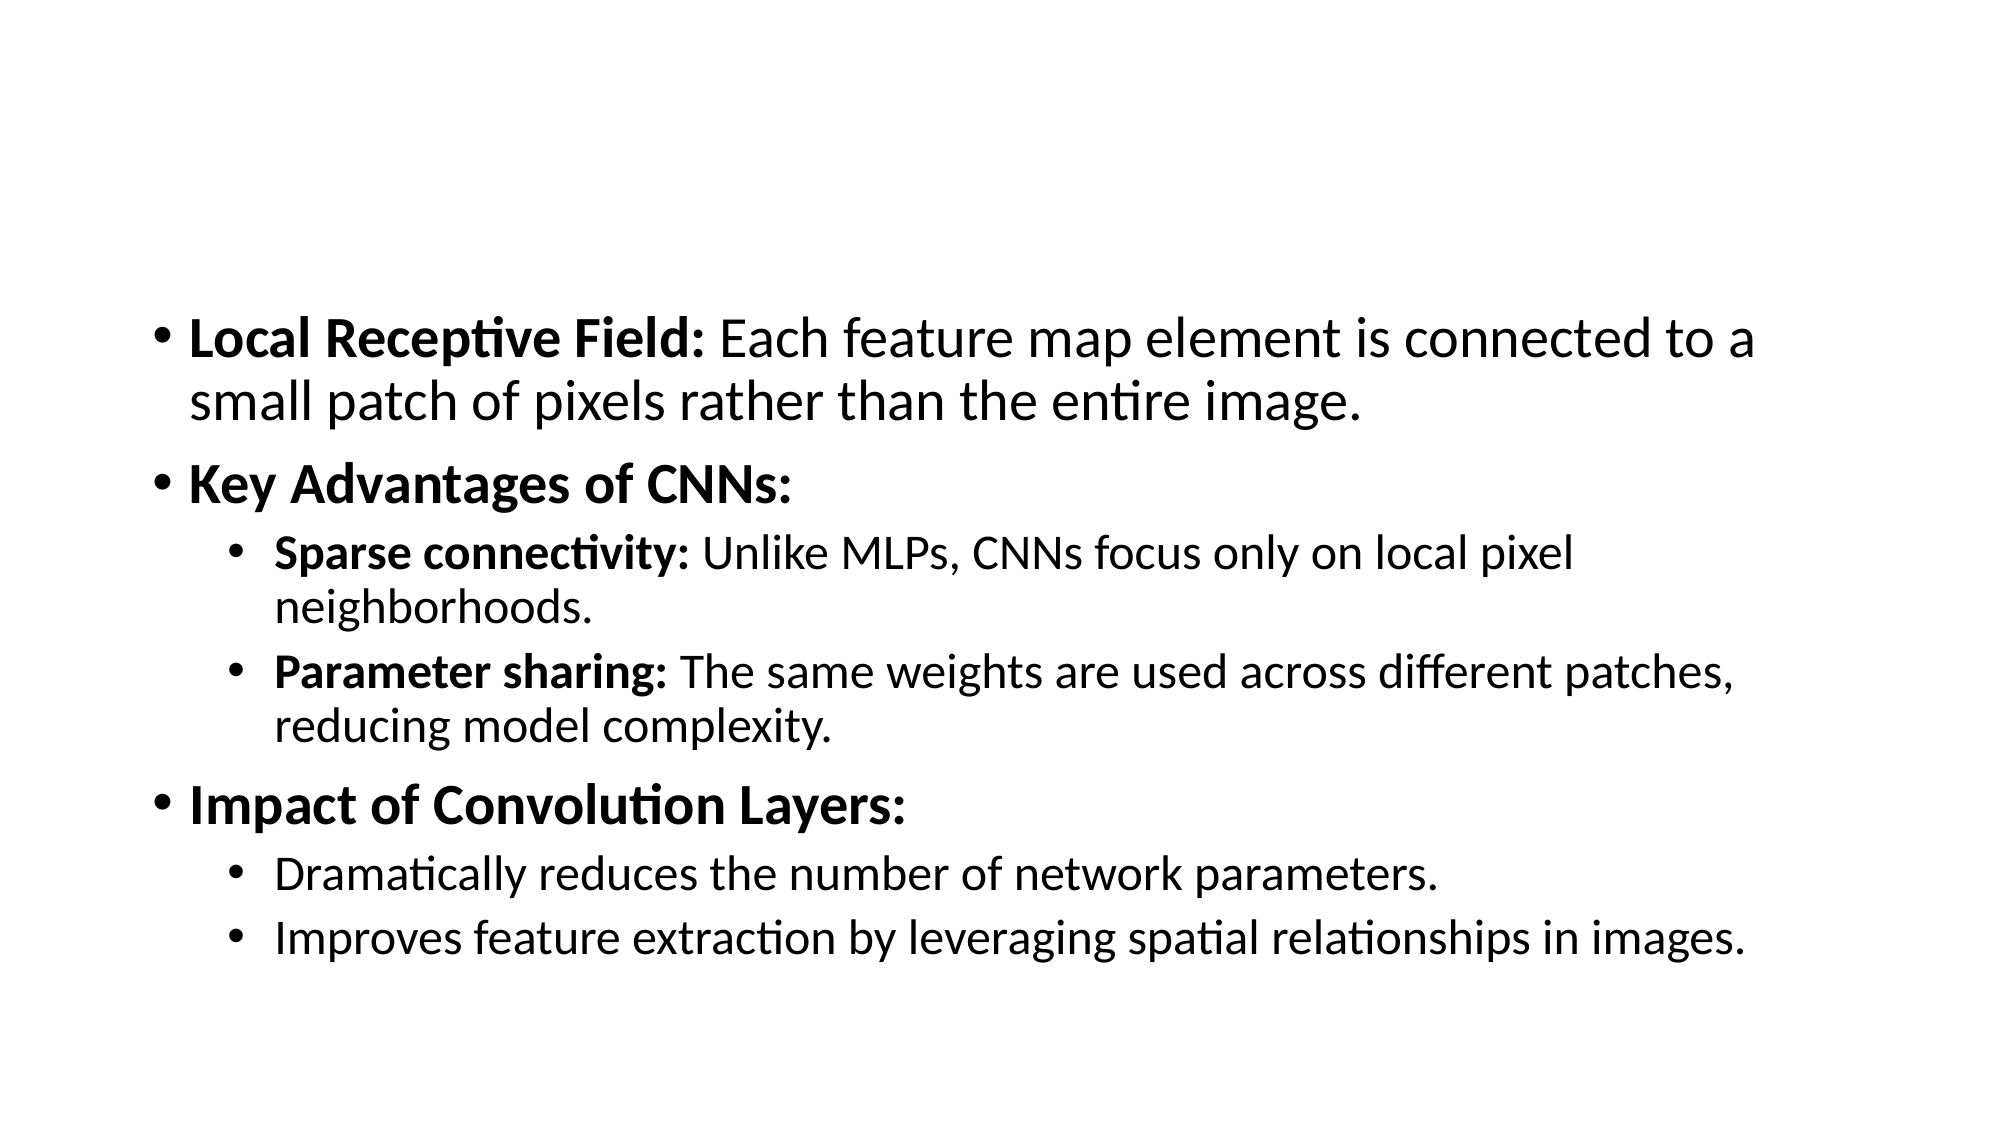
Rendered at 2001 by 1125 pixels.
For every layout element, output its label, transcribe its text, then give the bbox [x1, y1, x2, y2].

list Local Receptive Field: Each feature map element is connected to a small patch of pixels rather than the entire image. Key Advantages of CNNs: Sparse connectivity: Unlike MLPs, CNNs focus only on local pixel neighborhoods. Parameter sharing: The same weights are used across different patches, reducing model complexity. Impact of Convolution Layers: Dramatically reduces the number of network parameters. Improves feature extraction by leveraging spatial relationships in images. [137, 299, 1863, 1014]
